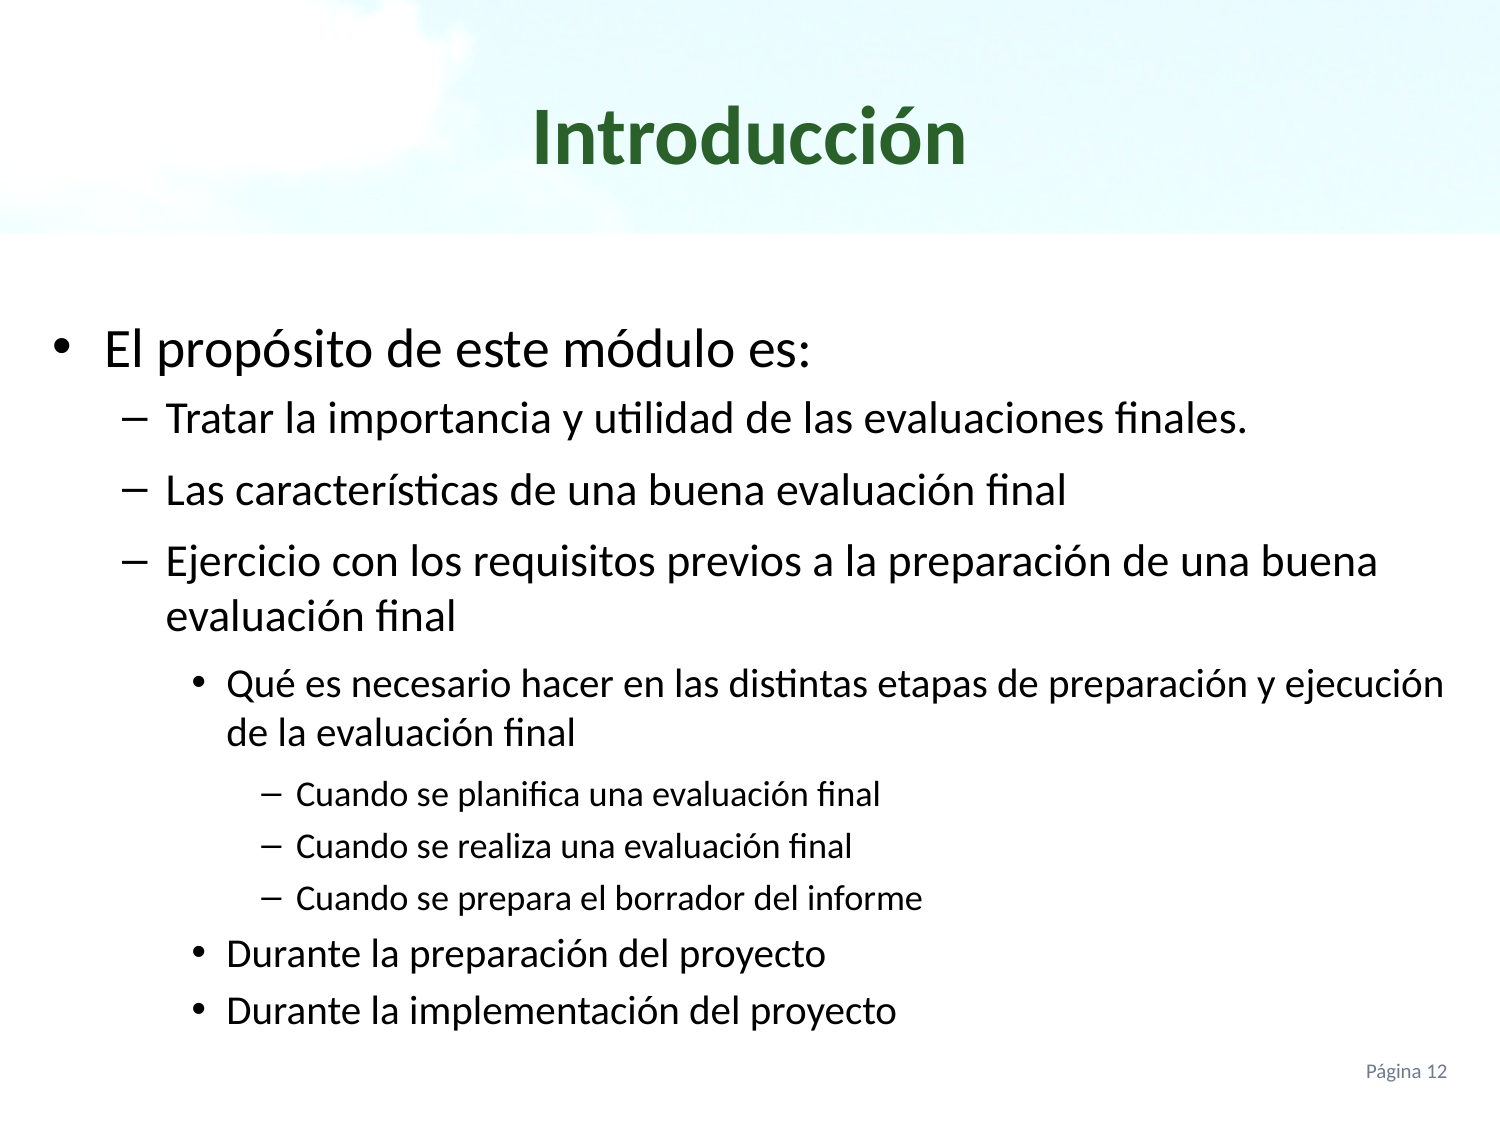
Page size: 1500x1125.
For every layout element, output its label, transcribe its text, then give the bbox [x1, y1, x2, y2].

title Introducción [37, 37, 1463, 225]
list El propósito de este módulo es: Tratar la importancia y utilidad de las evaluaciones finales. Las características de una buena evaluación final Ejercicio con los requisitos previos a la preparación de una buena evaluación final Qué es necesario hacer en las distintas etapas de preparación y ejecución de la evaluación final Cuando se planifica una evaluación final Cuando se realiza una evaluación final Cuando se prepara el borrador del informe Durante la preparación del proyecto Durante la implementación del proyecto [37, 249, 1463, 1050]
